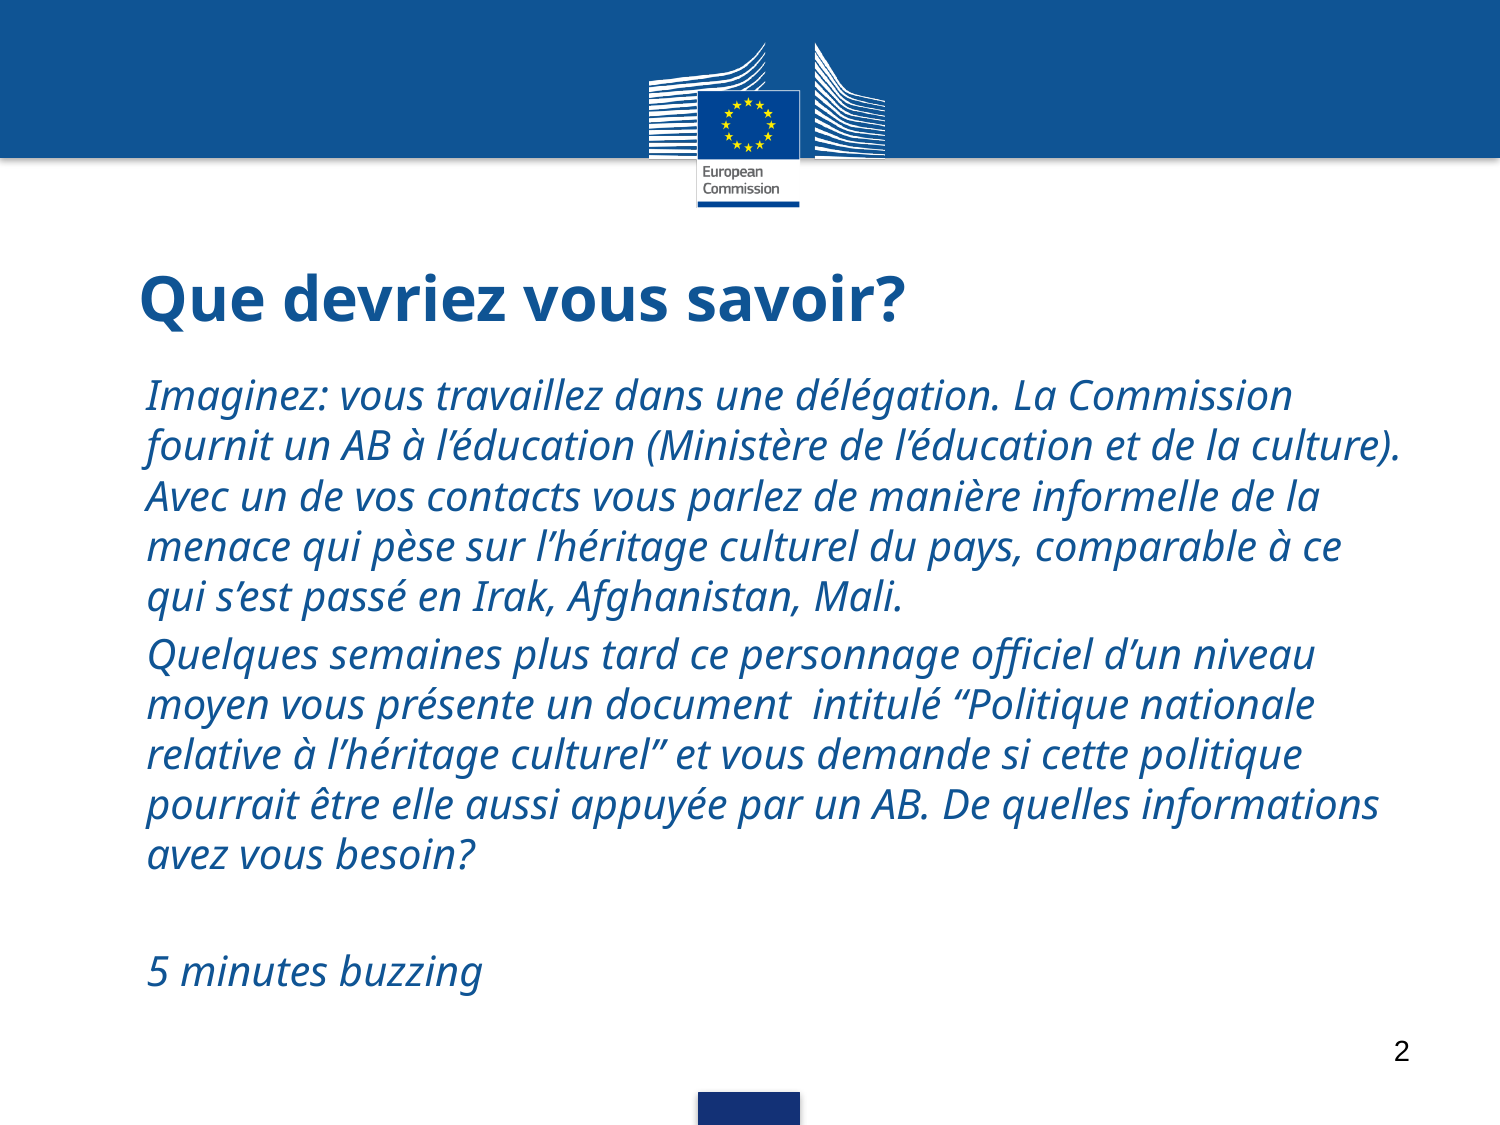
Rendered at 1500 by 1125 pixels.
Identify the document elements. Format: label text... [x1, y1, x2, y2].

picture [649, 42, 885, 208]
list Imaginez: vous travaillez dans une délégation. La Commission fournit un AB à l’éducation (Ministère de l’éducation et de la culture). Avec un de vos contacts vous parlez de manière informelle de la menace qui pèse sur l’héritage culturel du pays, comparable à ce qui s’est passé en Irak, Afghanistan, Mali. Quelques semaines plus tard ce personnage officiel d’un niveau moyen vous présente un document intitulé “Politique nationale relative à l’héritage culturel” et vous demande si cette politique pourrait être elle aussi appuyée par un AB. De quelles informations avez vous besoin? 5 minutes buzzing [74, 361, 1426, 1024]
slide_number 2 [1074, 1024, 1426, 1103]
title Que devriez vous savoir? [64, 219, 1416, 374]
